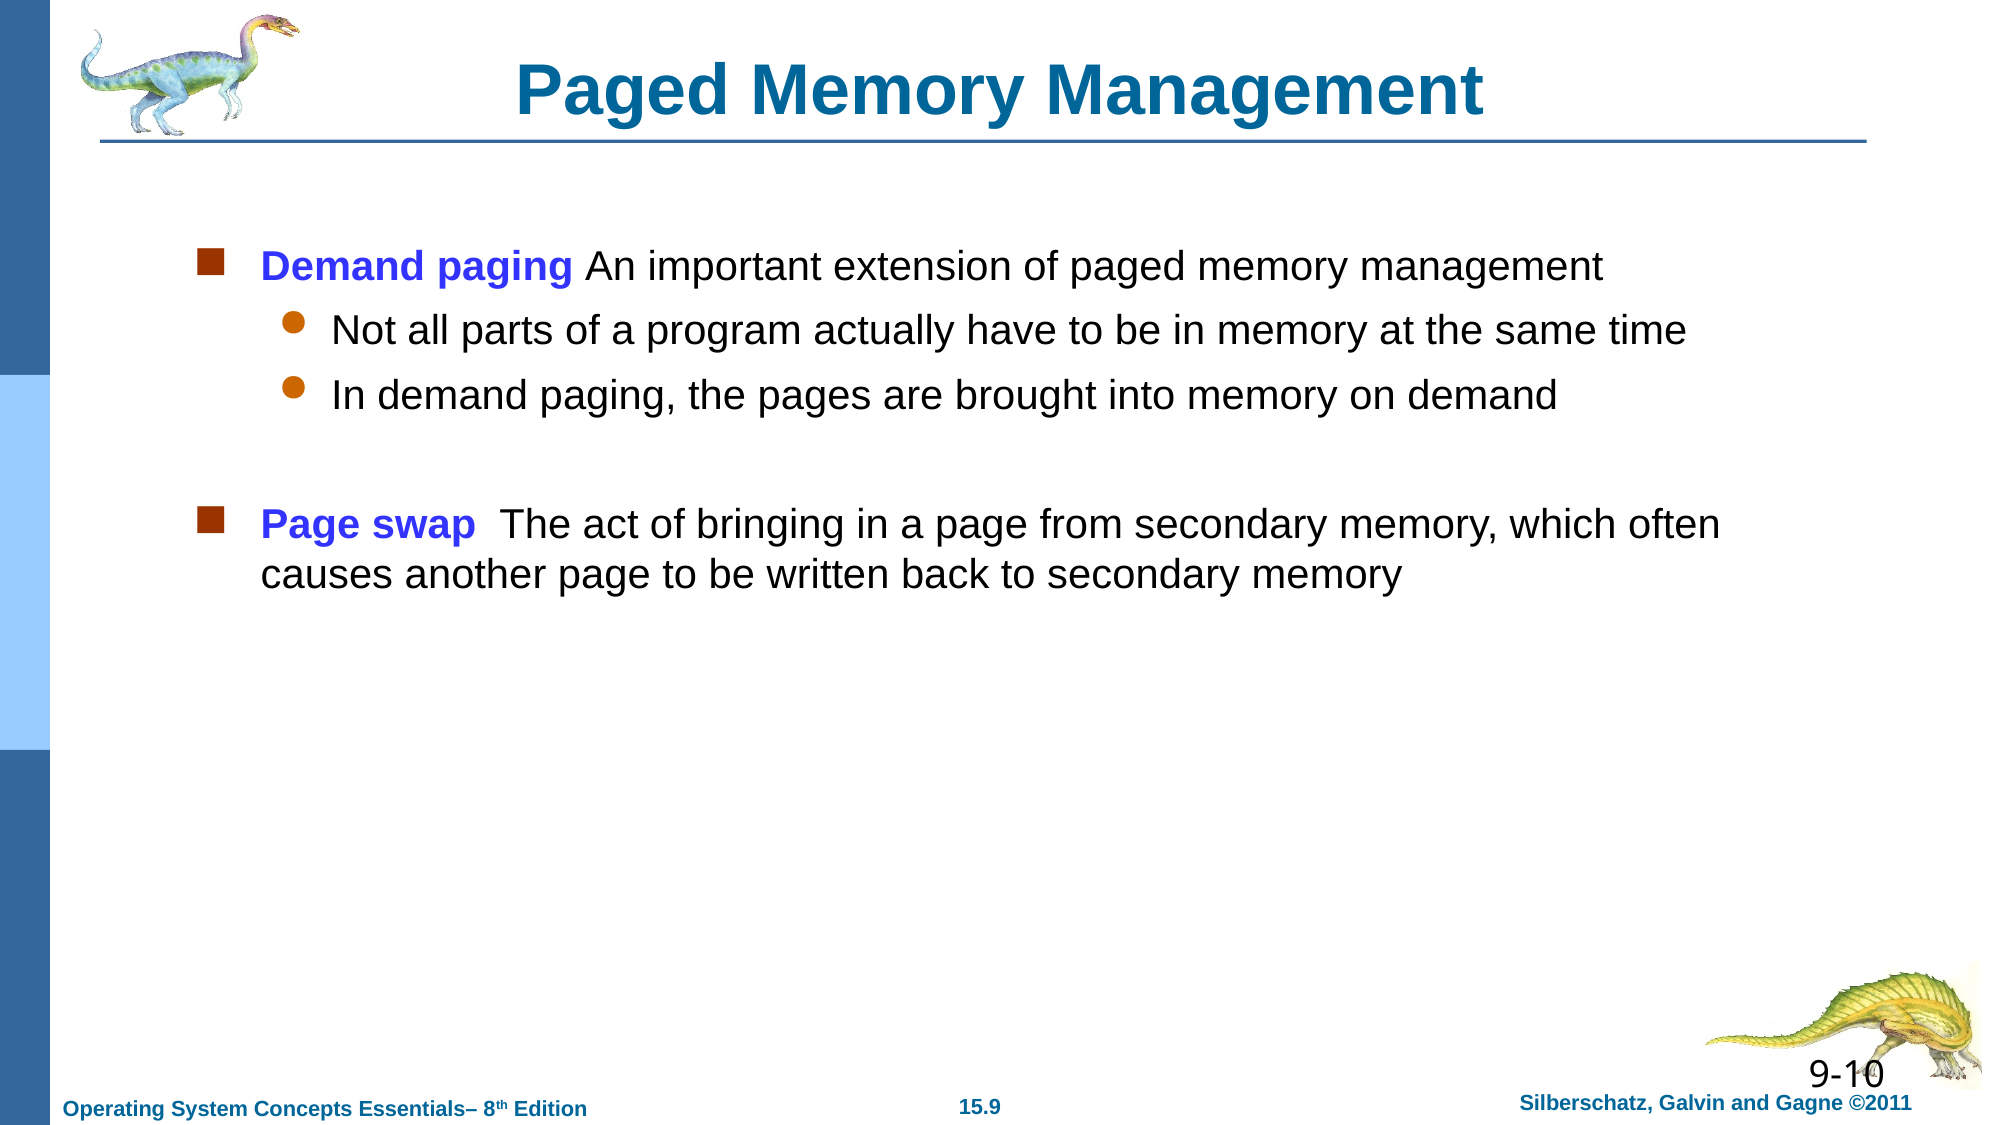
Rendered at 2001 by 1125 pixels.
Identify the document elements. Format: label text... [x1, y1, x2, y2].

picture [62, 0, 324, 149]
list Demand paging An important extension of paged memory management Not all parts of a program actually have to be in memory at the same time In demand paging, the pages are brought into memory on demand Page swap The act of bringing in a page from secondary memory, which often causes another page to be written back to secondary memory [179, 227, 1882, 971]
picture [1700, 959, 1982, 1090]
title Paged Memory Management [99, 45, 1900, 141]
slide_number 10-9 [1433, 1042, 1900, 1103]
